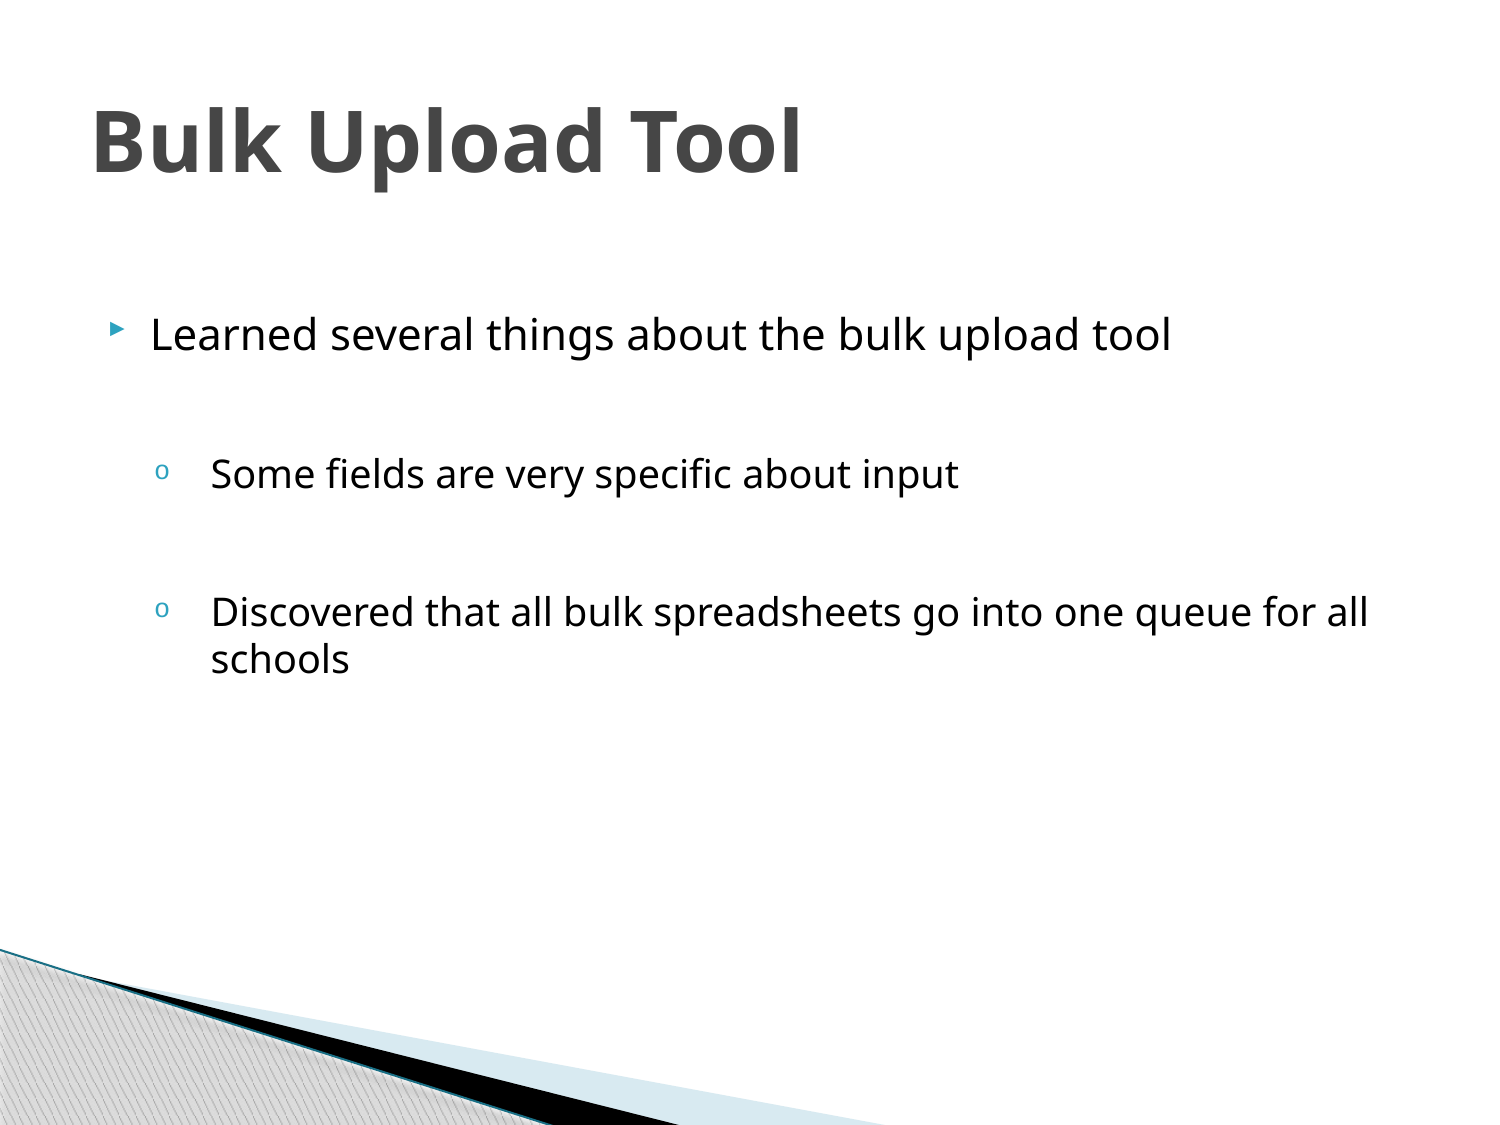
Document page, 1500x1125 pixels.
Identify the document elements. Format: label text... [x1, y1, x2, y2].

list Learned several things about the bulk upload tool Some fields are very specific about input Discovered that all bulk spreadsheets go into one queue for all schools [75, 243, 1425, 986]
title Bulk Upload Tool [75, 45, 1425, 233]
